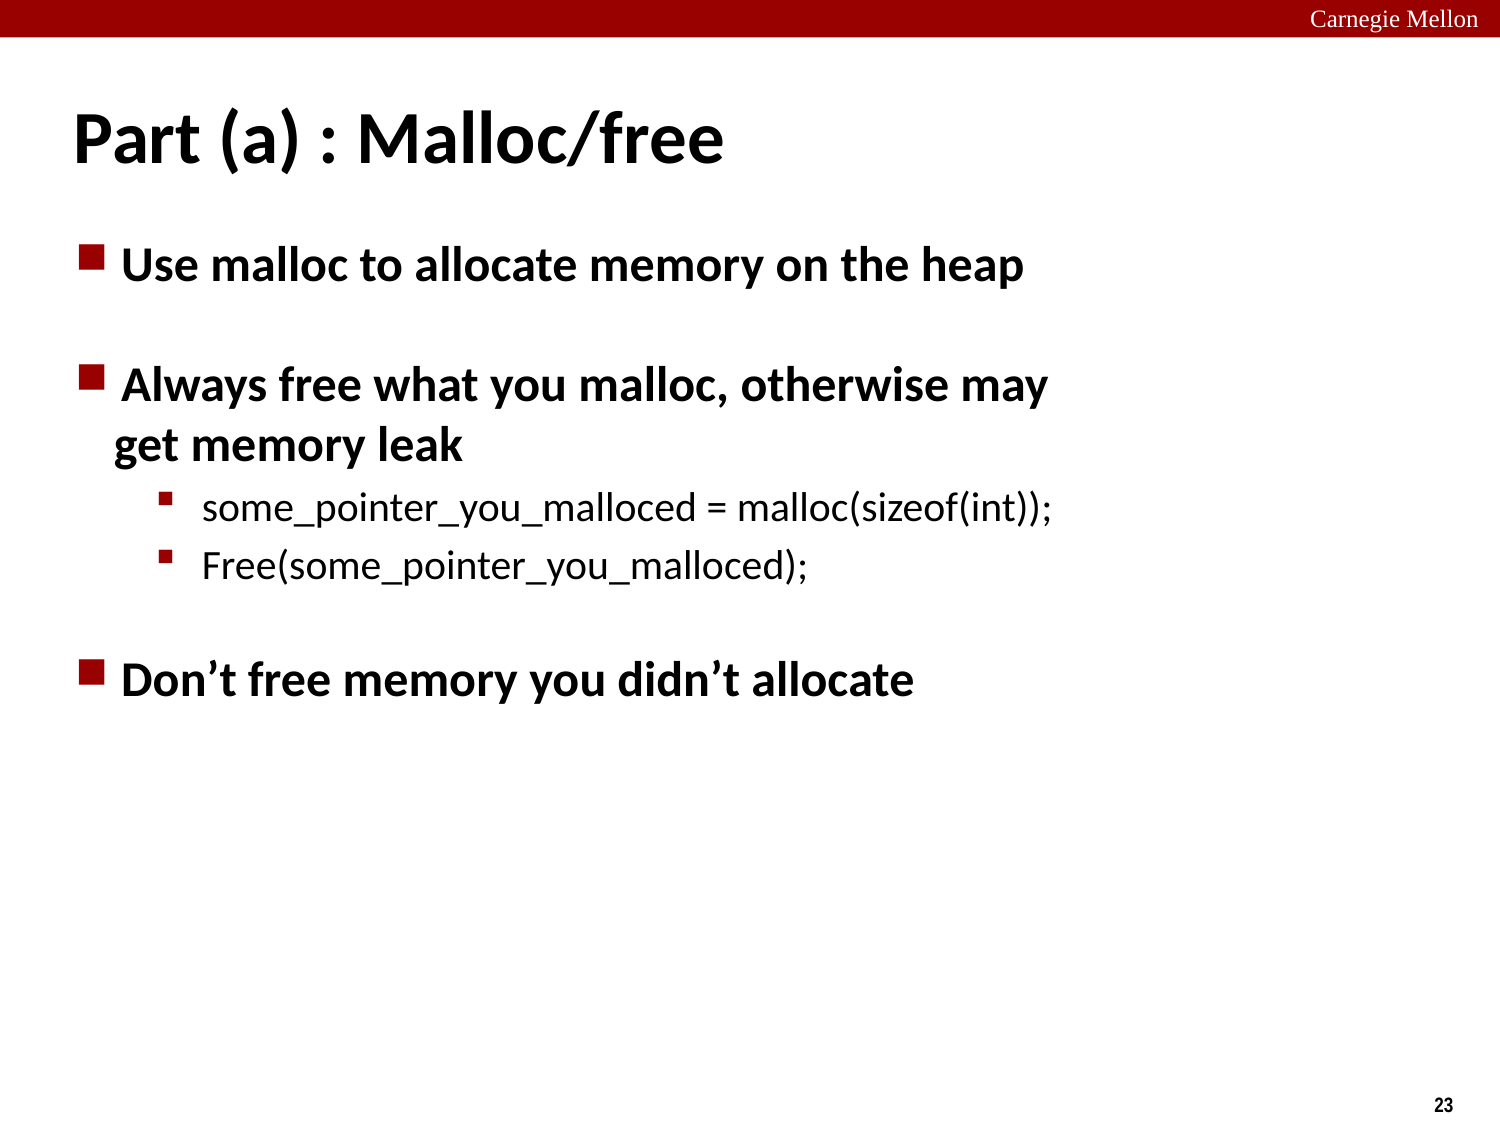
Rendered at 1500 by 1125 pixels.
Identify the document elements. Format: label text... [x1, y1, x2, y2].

list Use malloc to allocate memory on the heap Always free what you malloc, otherwise may get memory leak some_pointer_you_malloced = malloc(sizeof(int)); Free(some_pointer_you_malloced); Don’t free memory you didn’t allocate [64, 223, 1361, 1040]
title Part (a) : Malloc/free [58, 32, 1305, 236]
